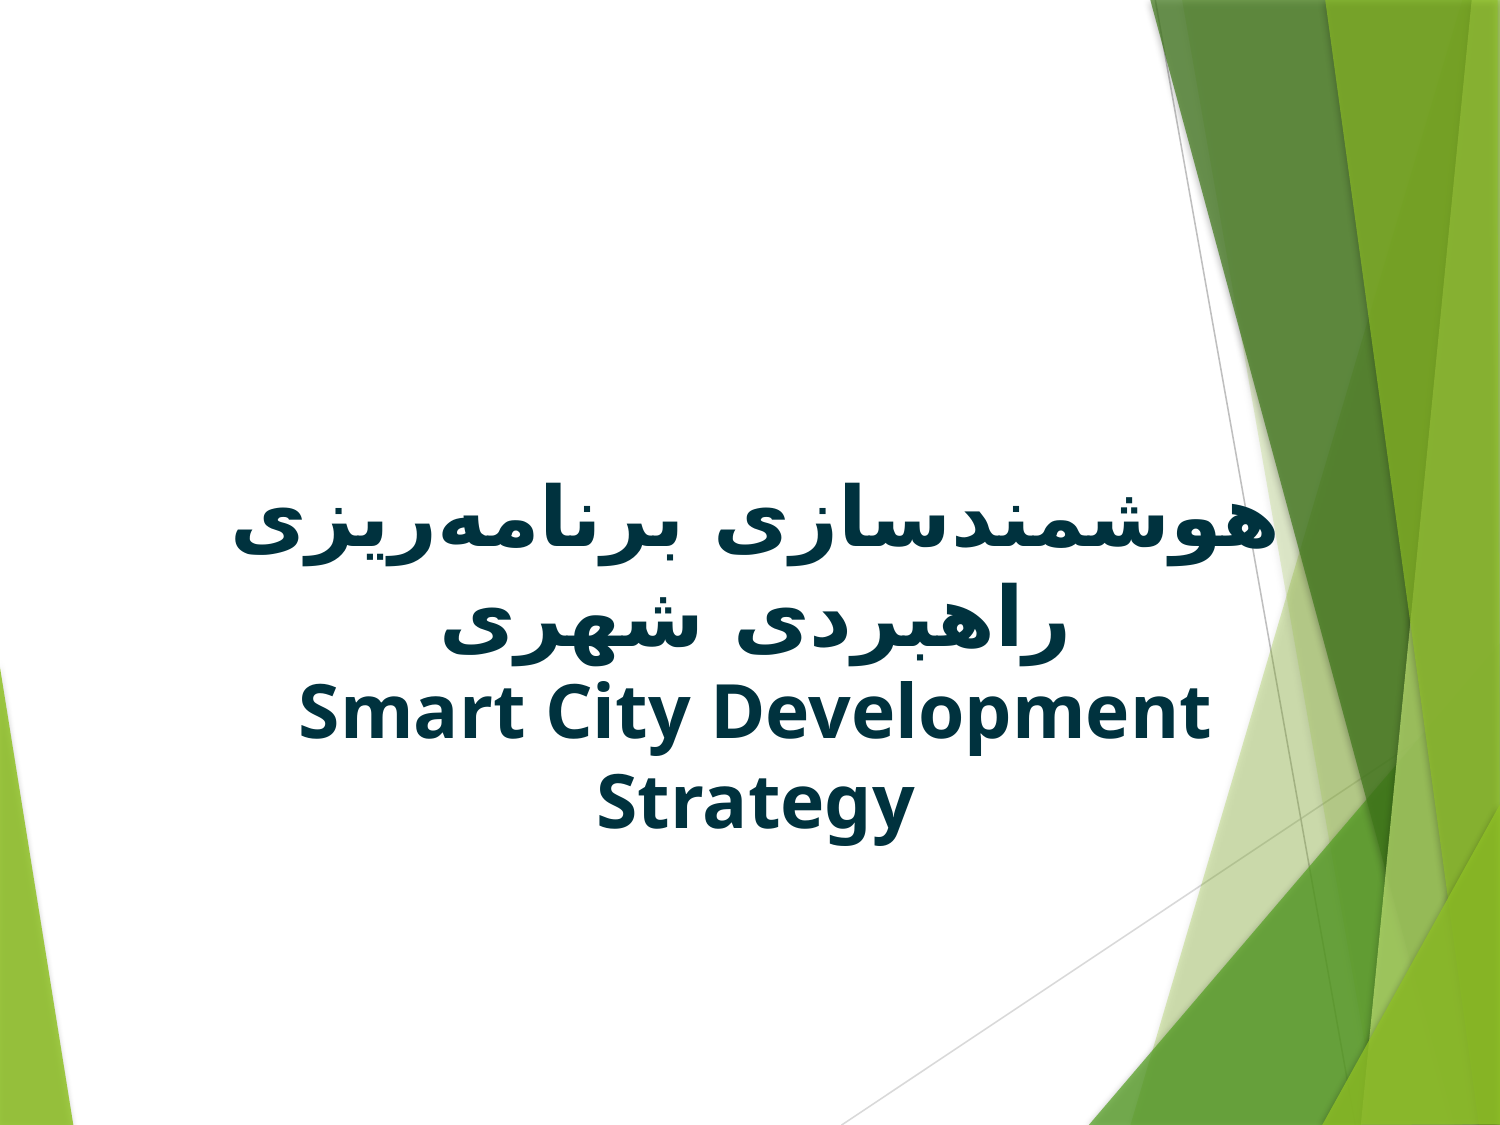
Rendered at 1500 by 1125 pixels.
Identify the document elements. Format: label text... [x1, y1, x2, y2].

text_box هوشمندسازی برنامه‌ریزی راهبردی شهری Smart City Development Strategy [135, 456, 1376, 852]
